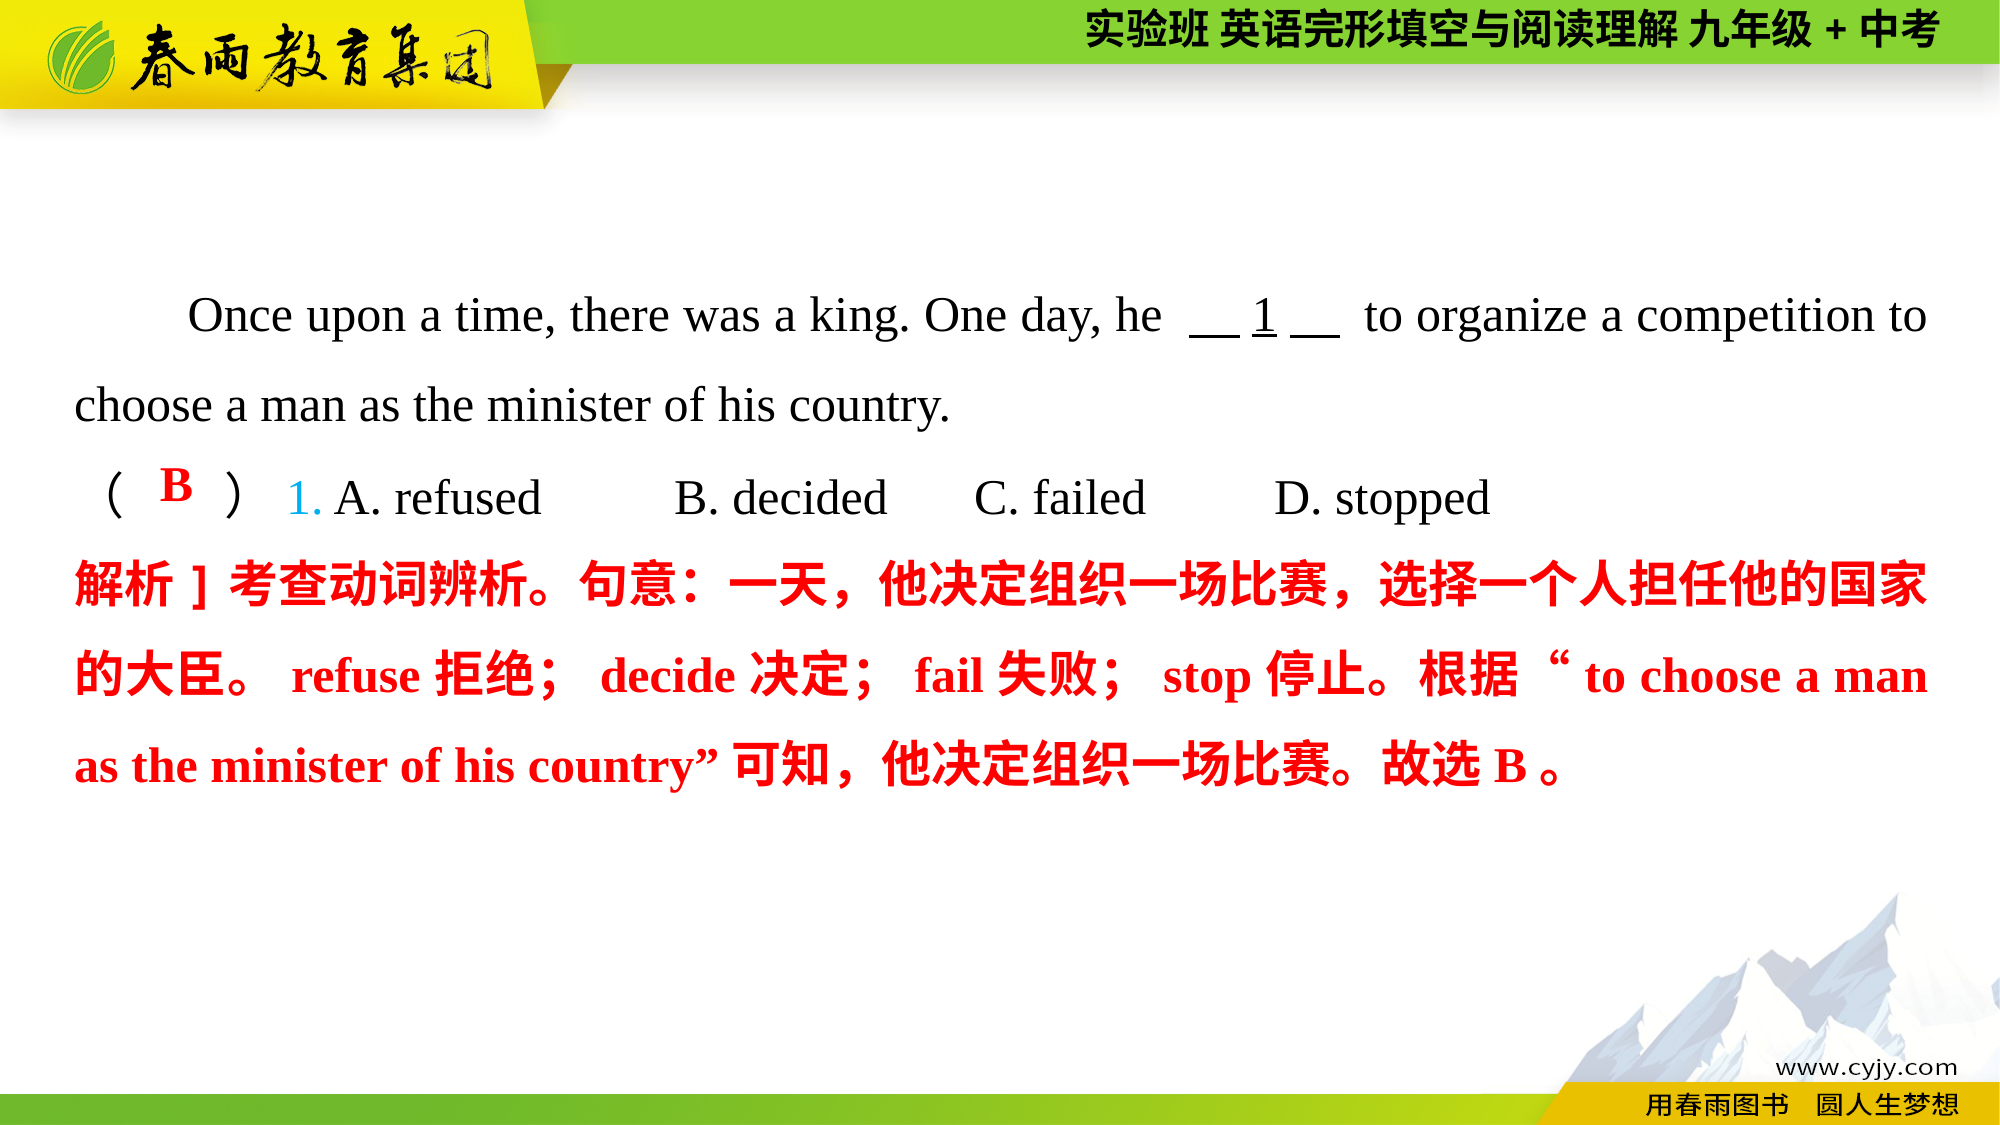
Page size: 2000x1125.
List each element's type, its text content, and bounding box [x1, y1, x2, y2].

text_box 解析]考查动词辨析。句意：一天，他决定组织一场比赛，选择一个人担任他的国家的大臣。refuse拒绝；decide决定；fail失败；stop停止。根据“to choose a man as the minister of his country”可知，他决定组织一场比赛。故选B。 [59, 515, 1944, 801]
text_box （ ）1. A. refused B. decided C. failed D. stopped [59, 426, 1944, 515]
text_box B [145, 444, 209, 515]
picture [0, 0, 2000, 1125]
list Once upon a time, there was a king. One day, he 1 to organize a competition to choose a man as the minister of his country. [59, 243, 1944, 426]
